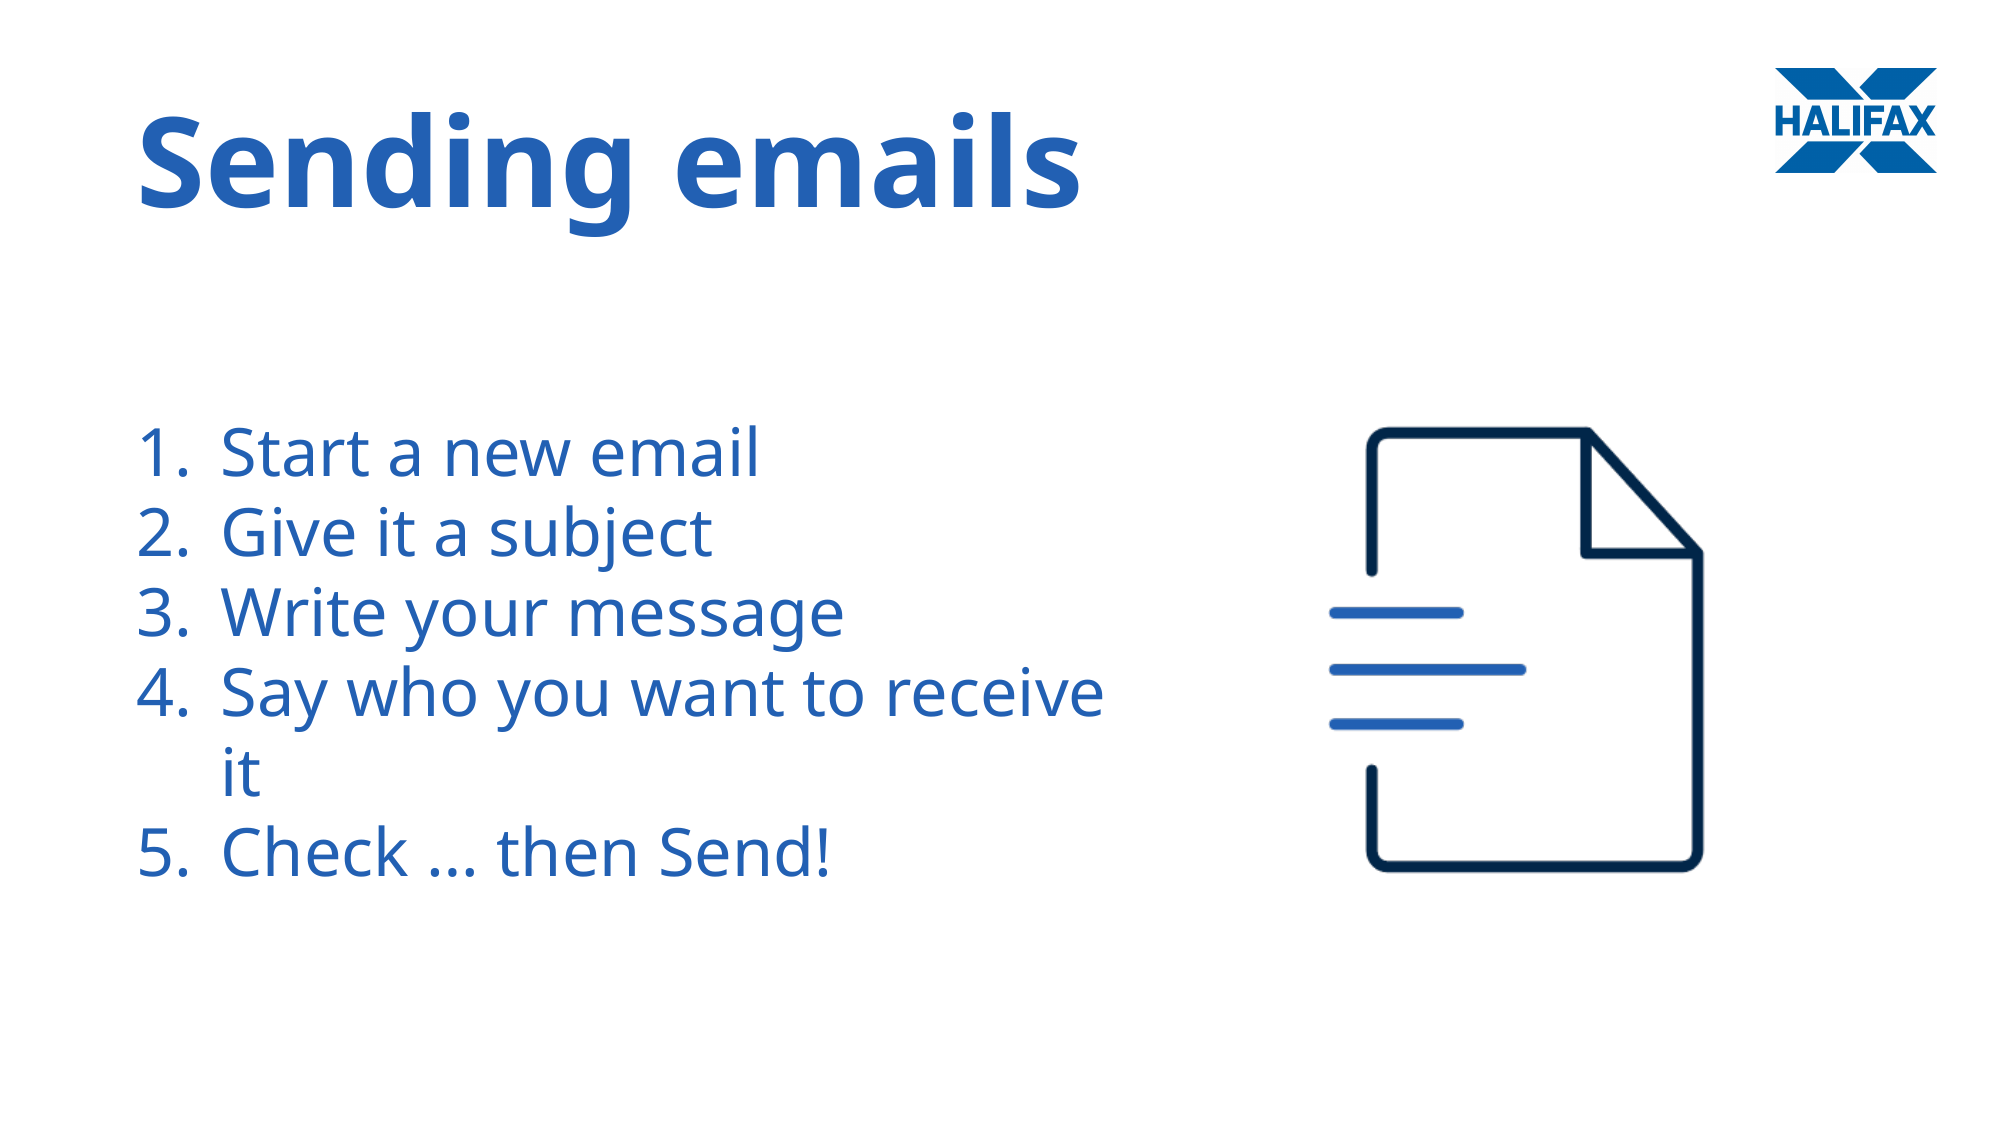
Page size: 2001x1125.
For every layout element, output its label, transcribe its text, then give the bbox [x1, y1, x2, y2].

list Start a new email Give it a subject Write your message Say who you want to receive it Check … then Send! [121, 328, 1170, 972]
picture [1775, 68, 1937, 173]
list Sending emails [121, 75, 1579, 221]
picture [1214, 327, 1856, 972]
